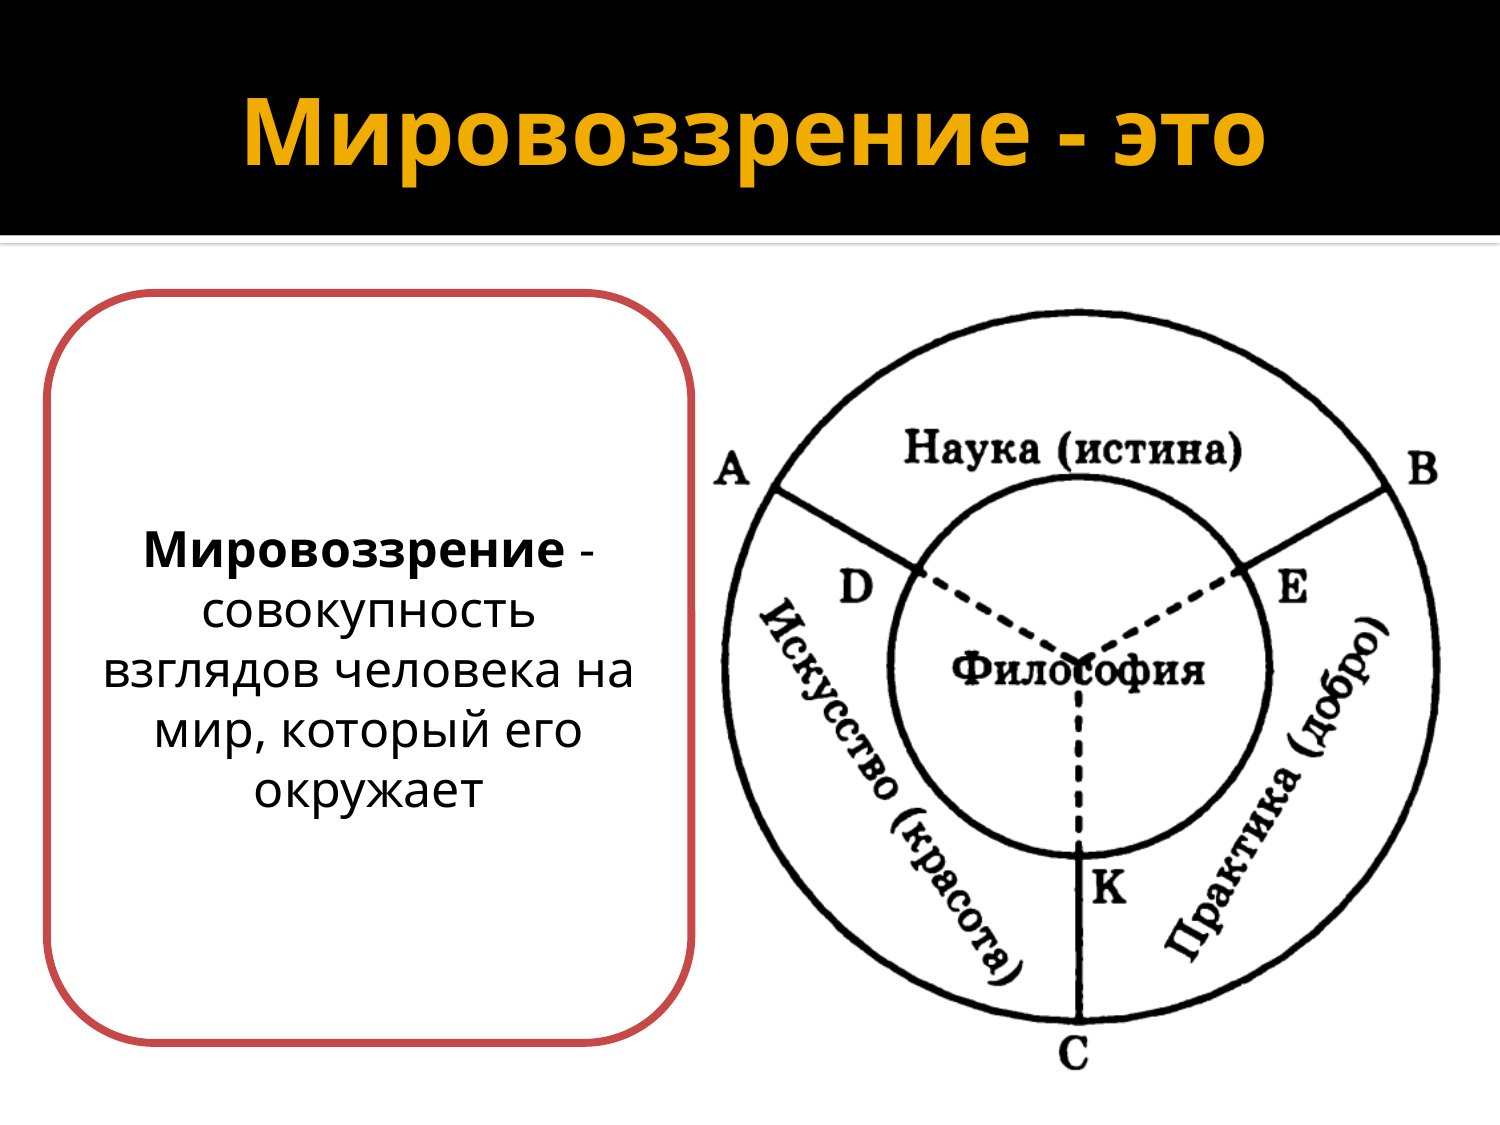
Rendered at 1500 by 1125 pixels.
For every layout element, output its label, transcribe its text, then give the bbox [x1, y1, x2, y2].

title Мировоззрение - это [75, 25, 1425, 231]
picture [691, 292, 1449, 1079]
text_box Мировоззрение - совокупность взглядов человека на мир, который его окружает [42, 288, 685, 1047]
